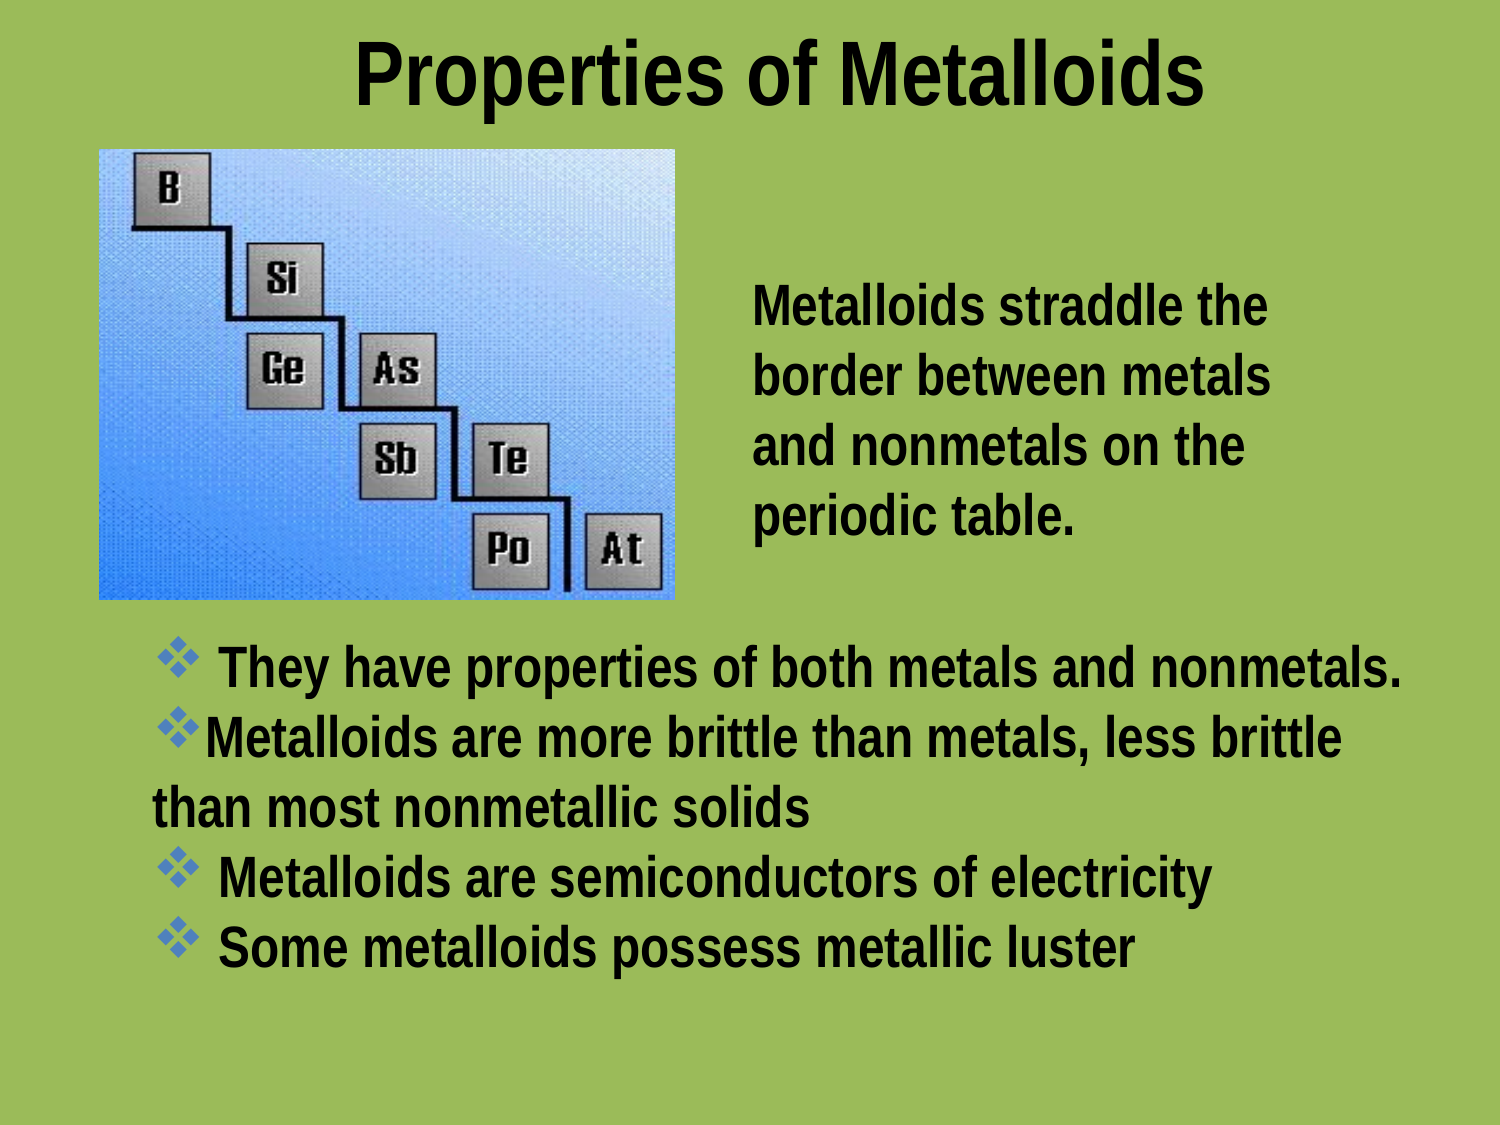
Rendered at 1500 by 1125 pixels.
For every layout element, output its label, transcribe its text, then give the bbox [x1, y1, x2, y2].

text_box Metalloids straddle the border between metals and nonmetals on the periodic table. [737, 259, 1375, 555]
text_box Properties of Metalloids [224, 0, 1338, 150]
text_box They have properties of both metals and nonmetals. Metalloids are more brittle than metals, less brittle than most nonmetallic solids Metalloids are semiconductors of electricity Some metalloids possess metallic luster [137, 622, 1444, 987]
picture [99, 149, 676, 601]
